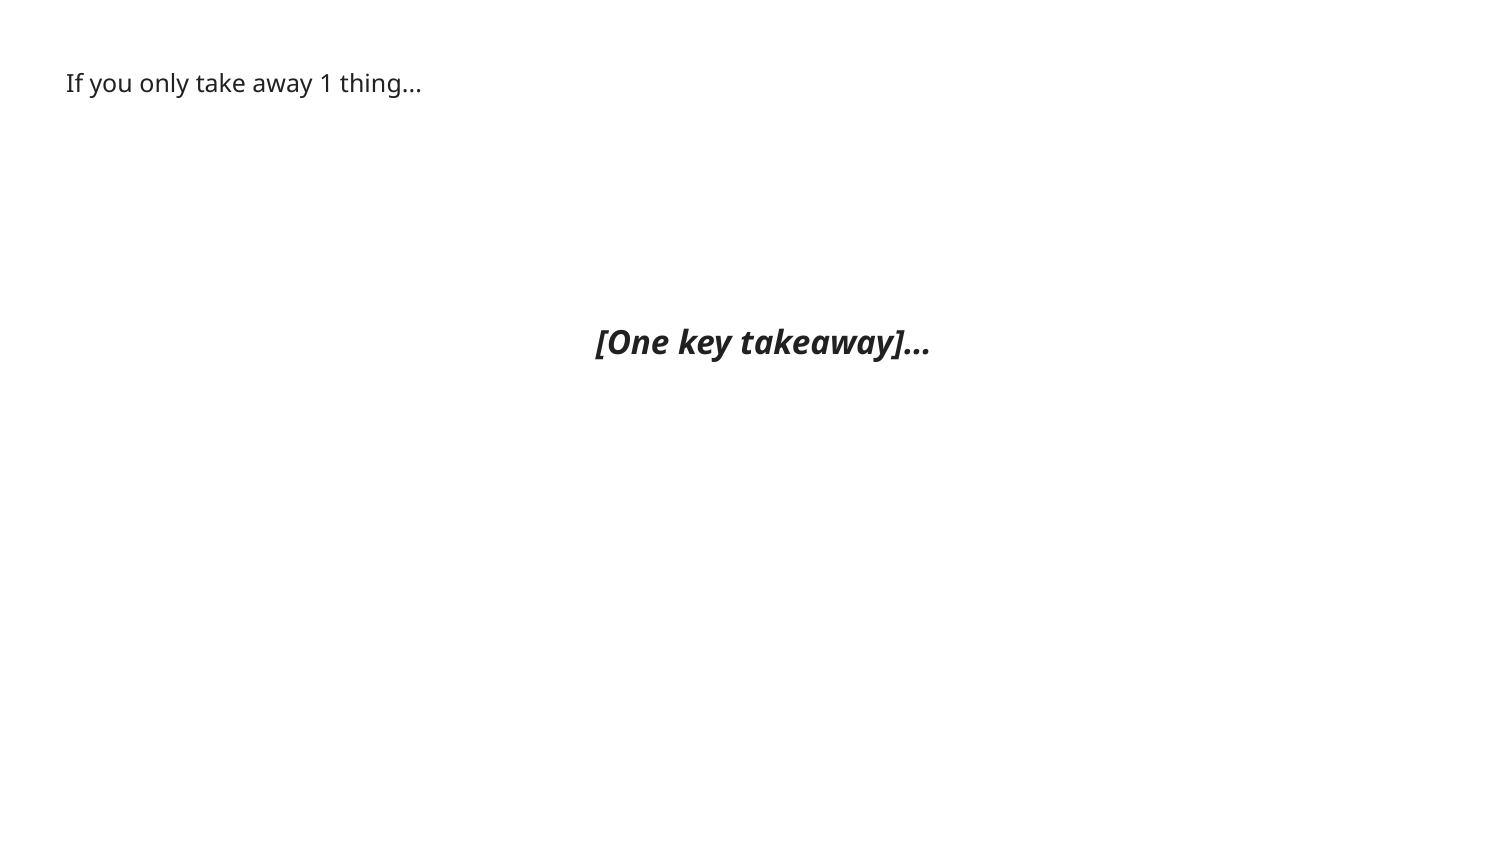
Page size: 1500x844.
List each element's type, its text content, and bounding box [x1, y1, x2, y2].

list [One key takeaway]… [275, 286, 1254, 610]
title If you only take away 1 thing... [51, 52, 1433, 130]
